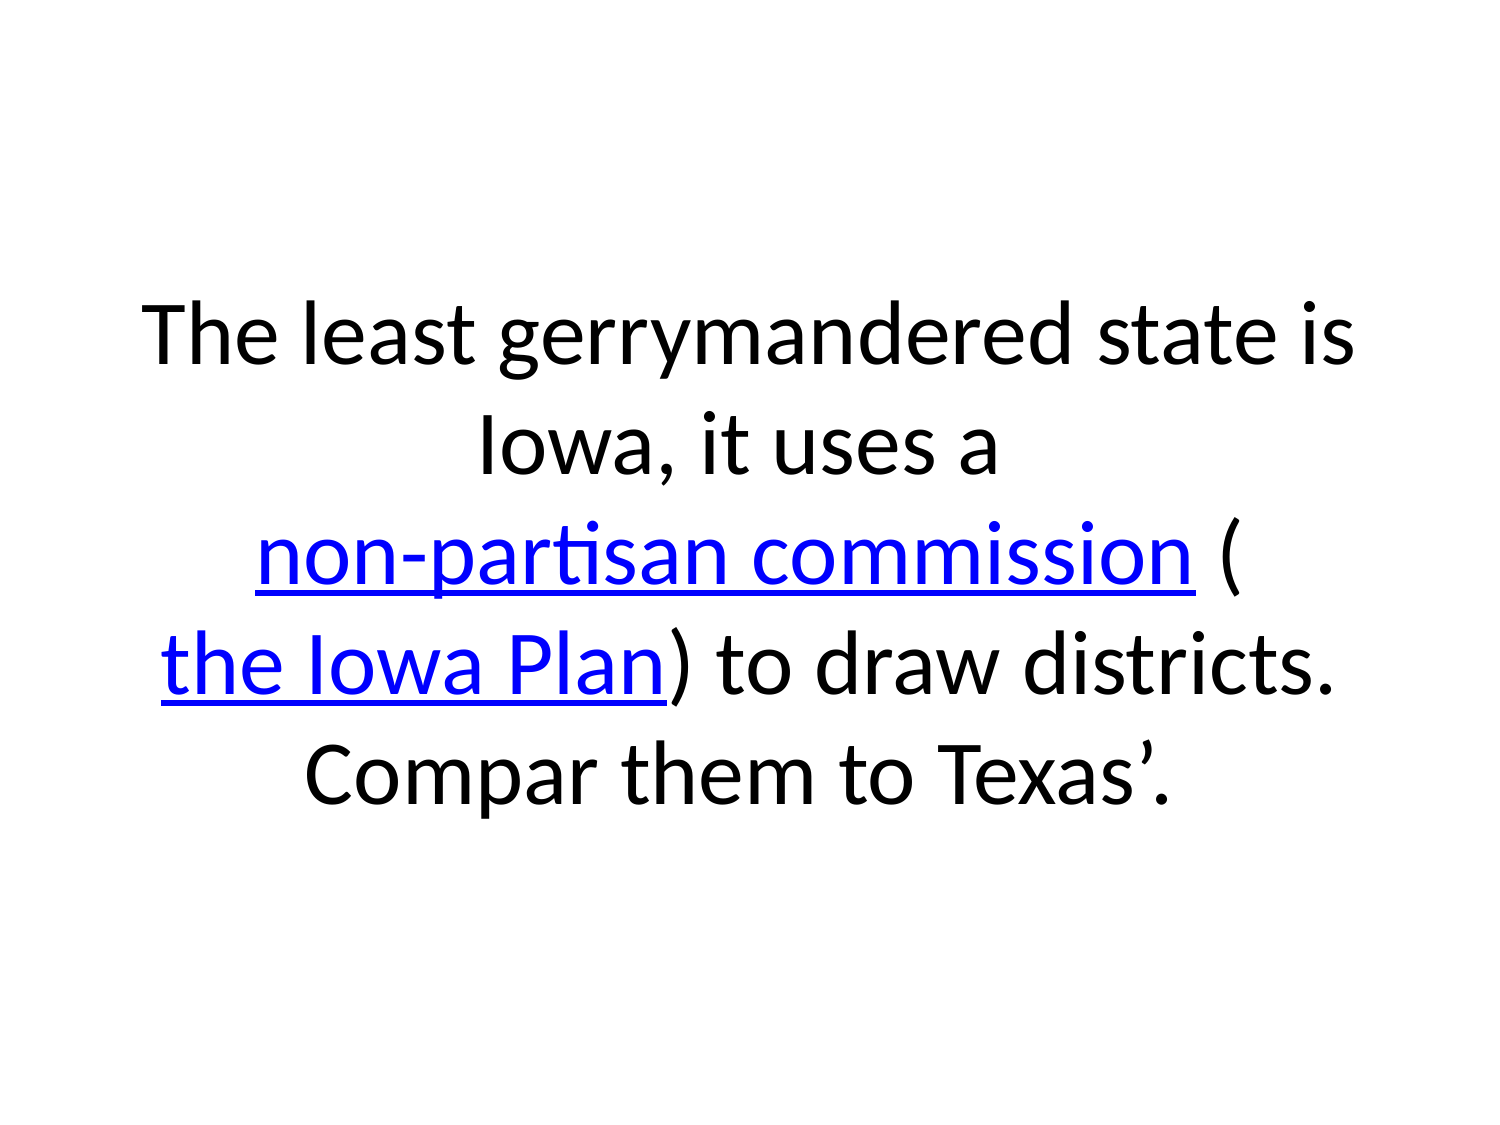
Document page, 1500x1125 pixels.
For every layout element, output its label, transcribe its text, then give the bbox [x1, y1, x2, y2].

title The least gerrymandered state is Iowa, it uses a non-partisan commission (the Iowa Plan) to draw districts. Compar them to Texas’. [74, 44, 1426, 1051]
